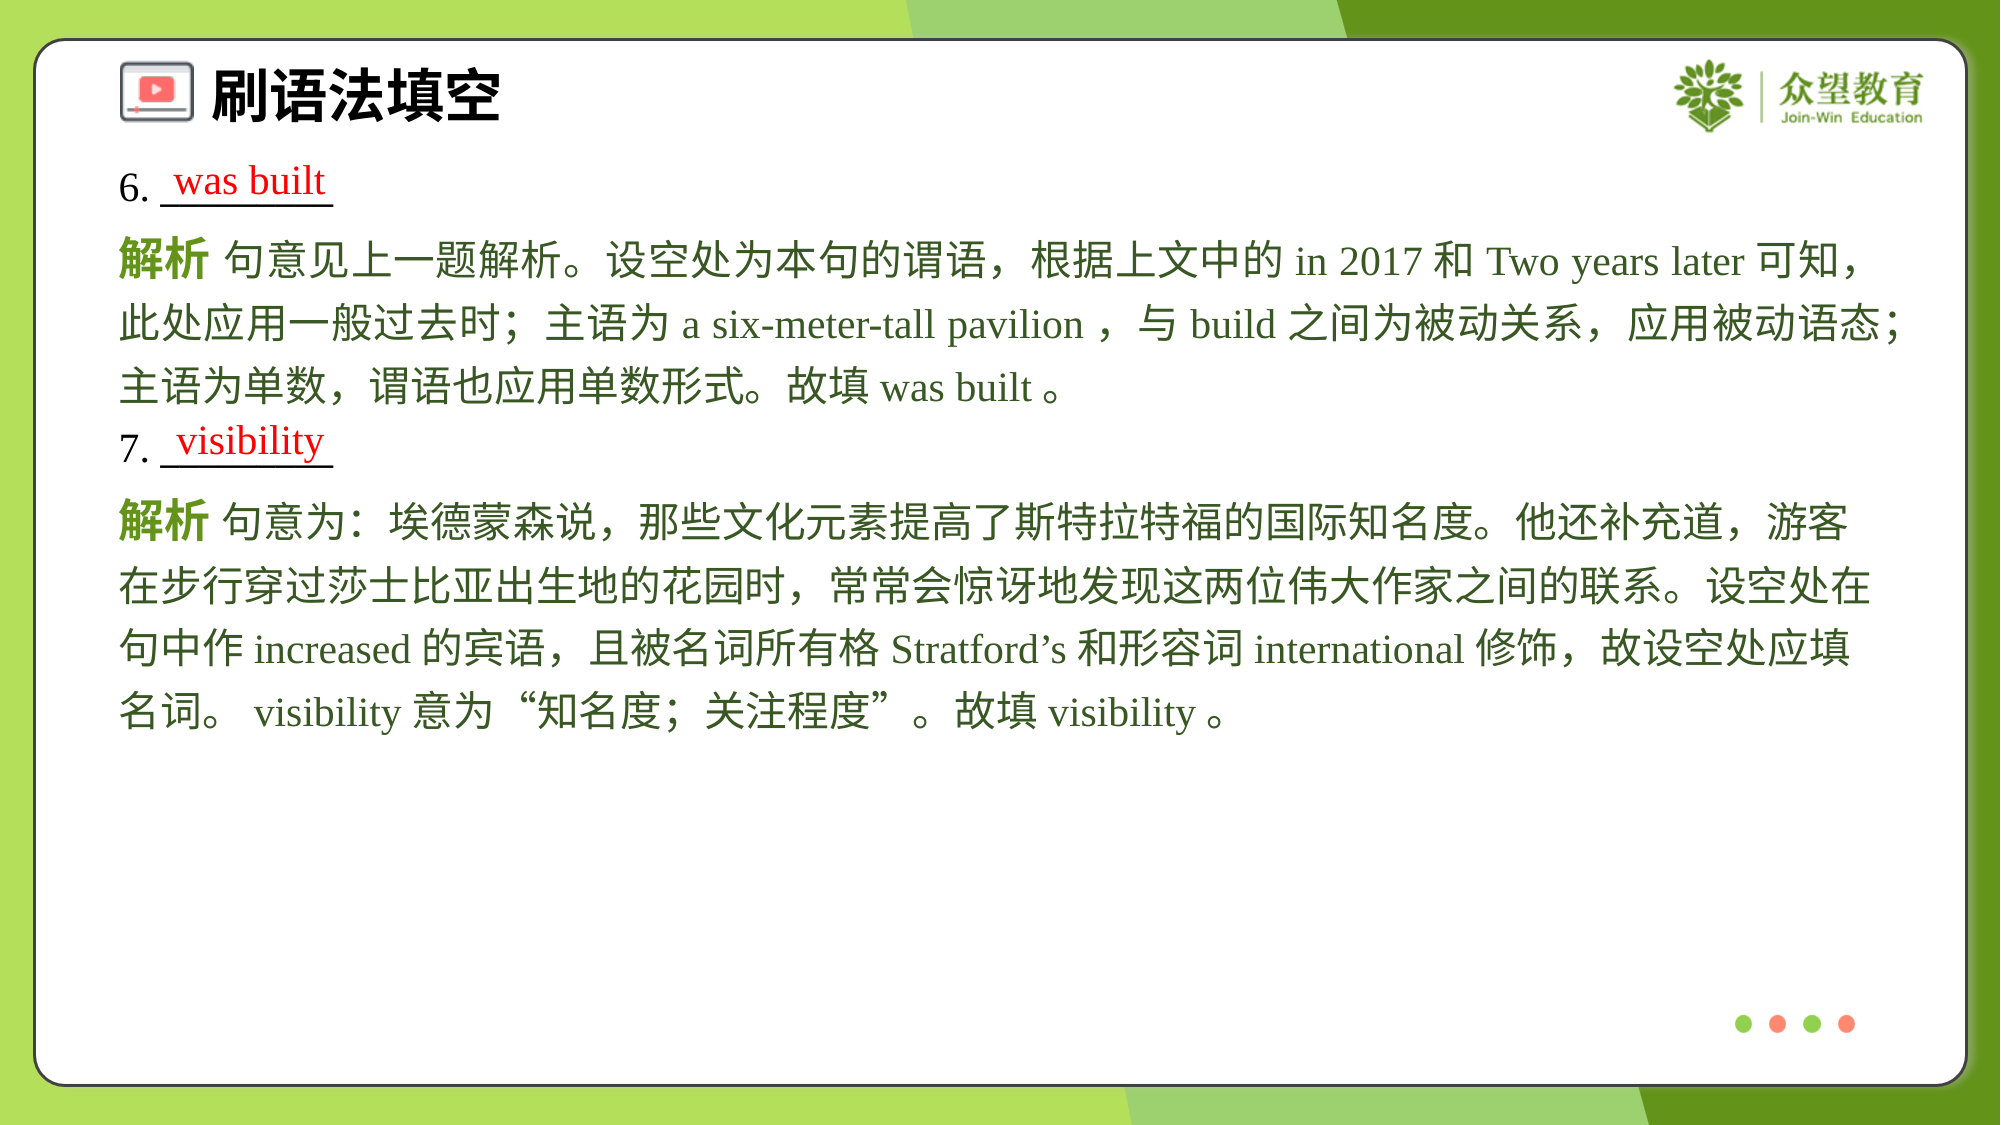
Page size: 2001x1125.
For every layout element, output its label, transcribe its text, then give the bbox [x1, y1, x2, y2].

text_box 7. _________ [118, 408, 1883, 466]
text_box 解析 句意为：埃德蒙森说，那些文化元素提高了斯特拉特福的国际知名度。他还补充道，游客在步行穿过莎士比亚出生地的花园时，常常会惊讶地发现这两位伟大作家之间的联系。设空处在句中作increased的宾语，且被名词所有格Stratford’s和形容词international修饰，故设空处应填名词。visibility意为“知名度；关注程度”。故填visibility。 [118, 478, 1883, 730]
text_box 6. _________ [118, 146, 1883, 204]
text_box 解析 句意见上一题解析。设空处为本句的谓语，根据上文中的in 2017和Two years later可知，此处应用一般过去时；主语为a six-meter-tall pavilion，与build之间为被动关系，应用被动语态；主语为单数，谓语也应用单数形式。故填was built。 [118, 215, 1883, 405]
picture [0, 0, 2000, 1125]
text_box visibility [172, 400, 329, 458]
text_box was built [163, 140, 335, 198]
